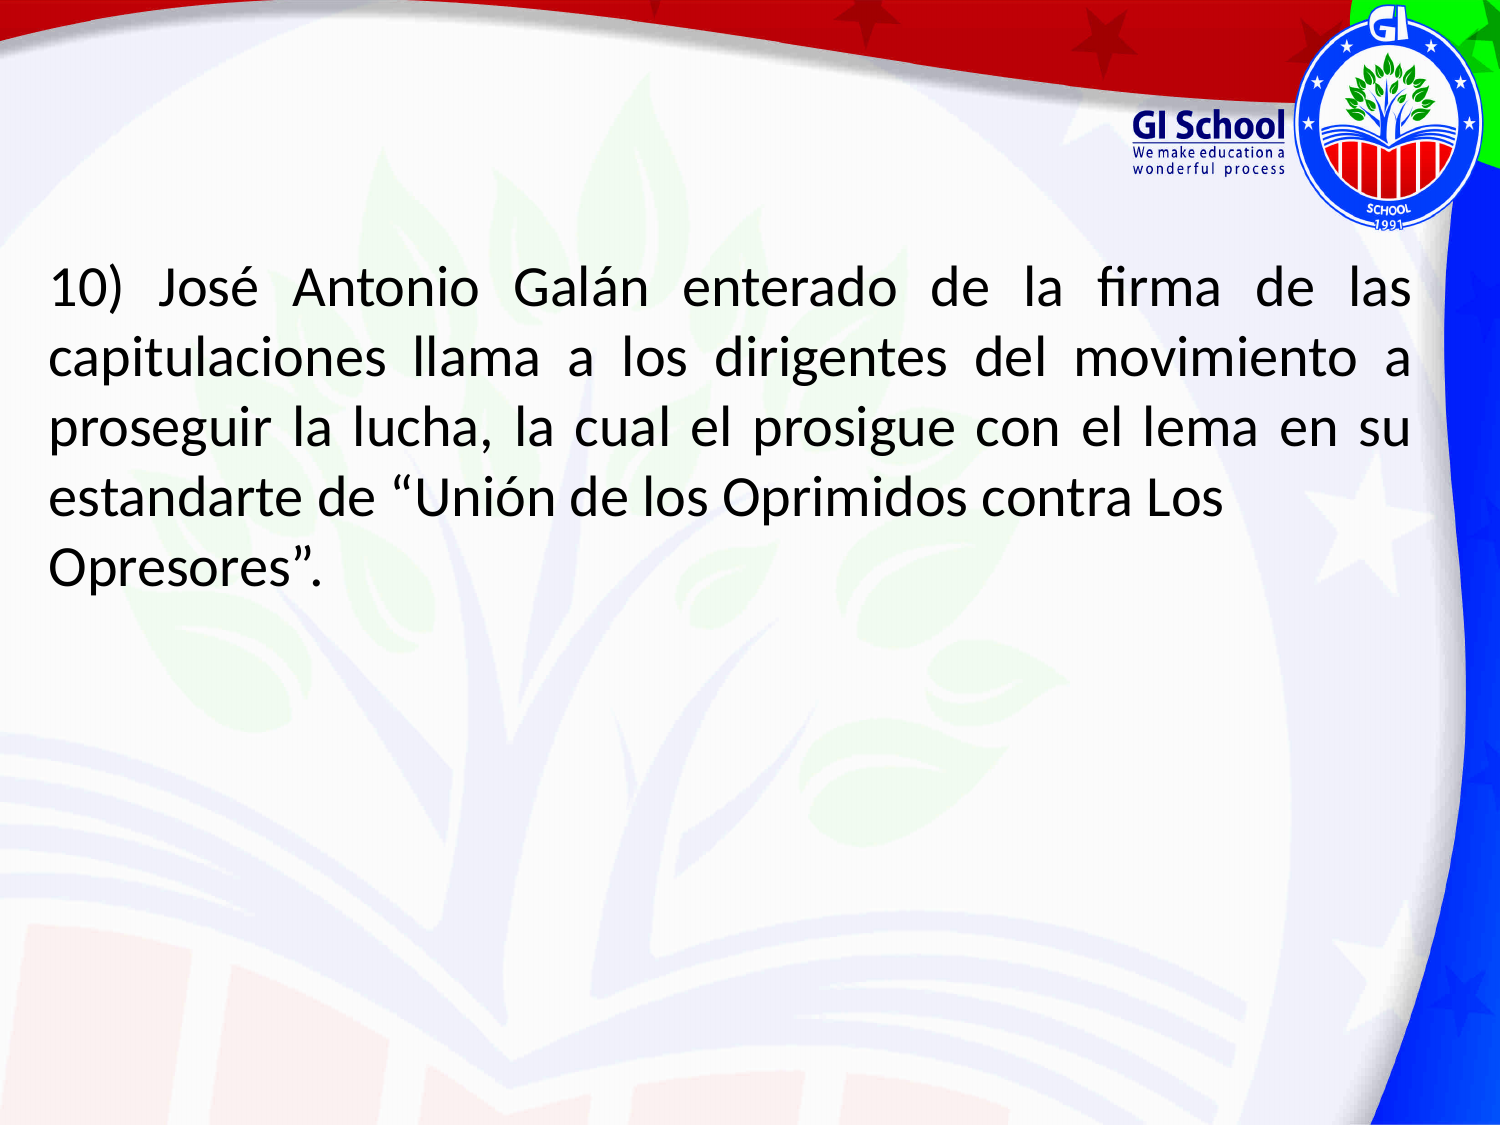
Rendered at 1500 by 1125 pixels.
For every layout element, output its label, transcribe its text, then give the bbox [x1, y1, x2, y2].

picture [0, 0, 1500, 1125]
text_box 10) José Antonio Galán enterado de la firma de las capitulaciones llama a los dirigentes del movimiento a proseguir la lucha, la cual el prosigue con el lema en su estandarte de “Unión de los Oprimidos contra Los Opresores”. [33, 241, 1428, 606]
